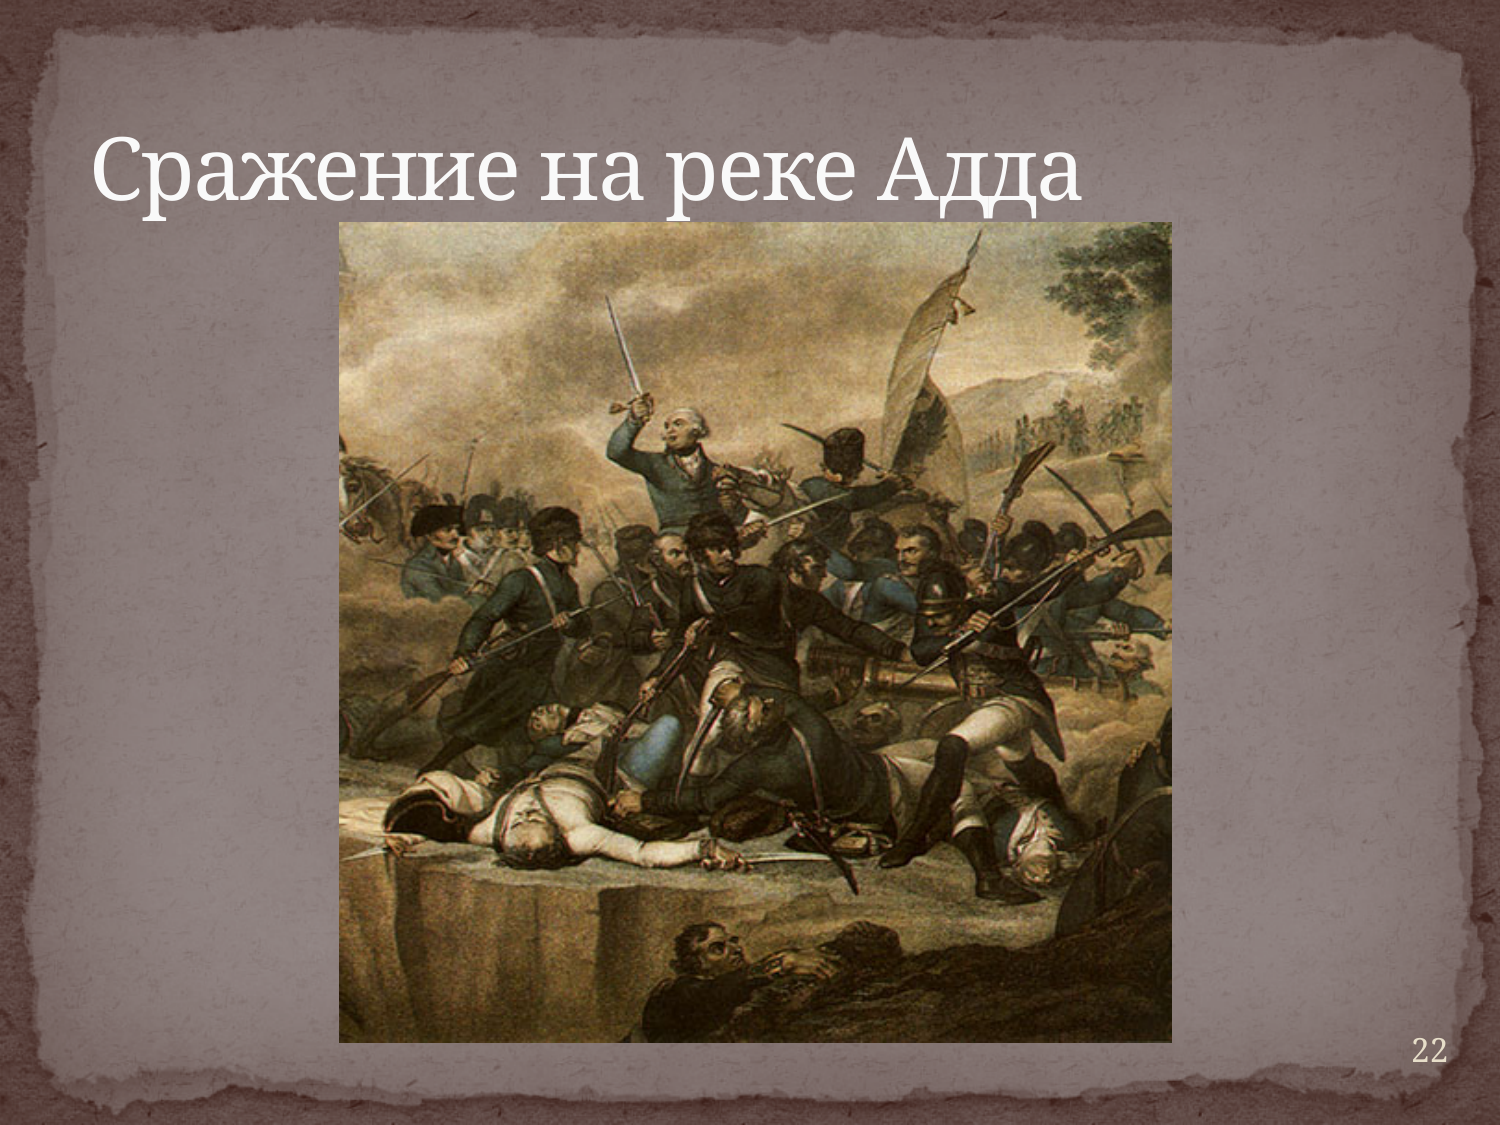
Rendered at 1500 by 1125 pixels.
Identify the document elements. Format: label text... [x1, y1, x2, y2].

slide_number 22 [1379, 1014, 1480, 1089]
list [341, 224, 1171, 1042]
title Сражение на реке Адда [74, 24, 1425, 225]
